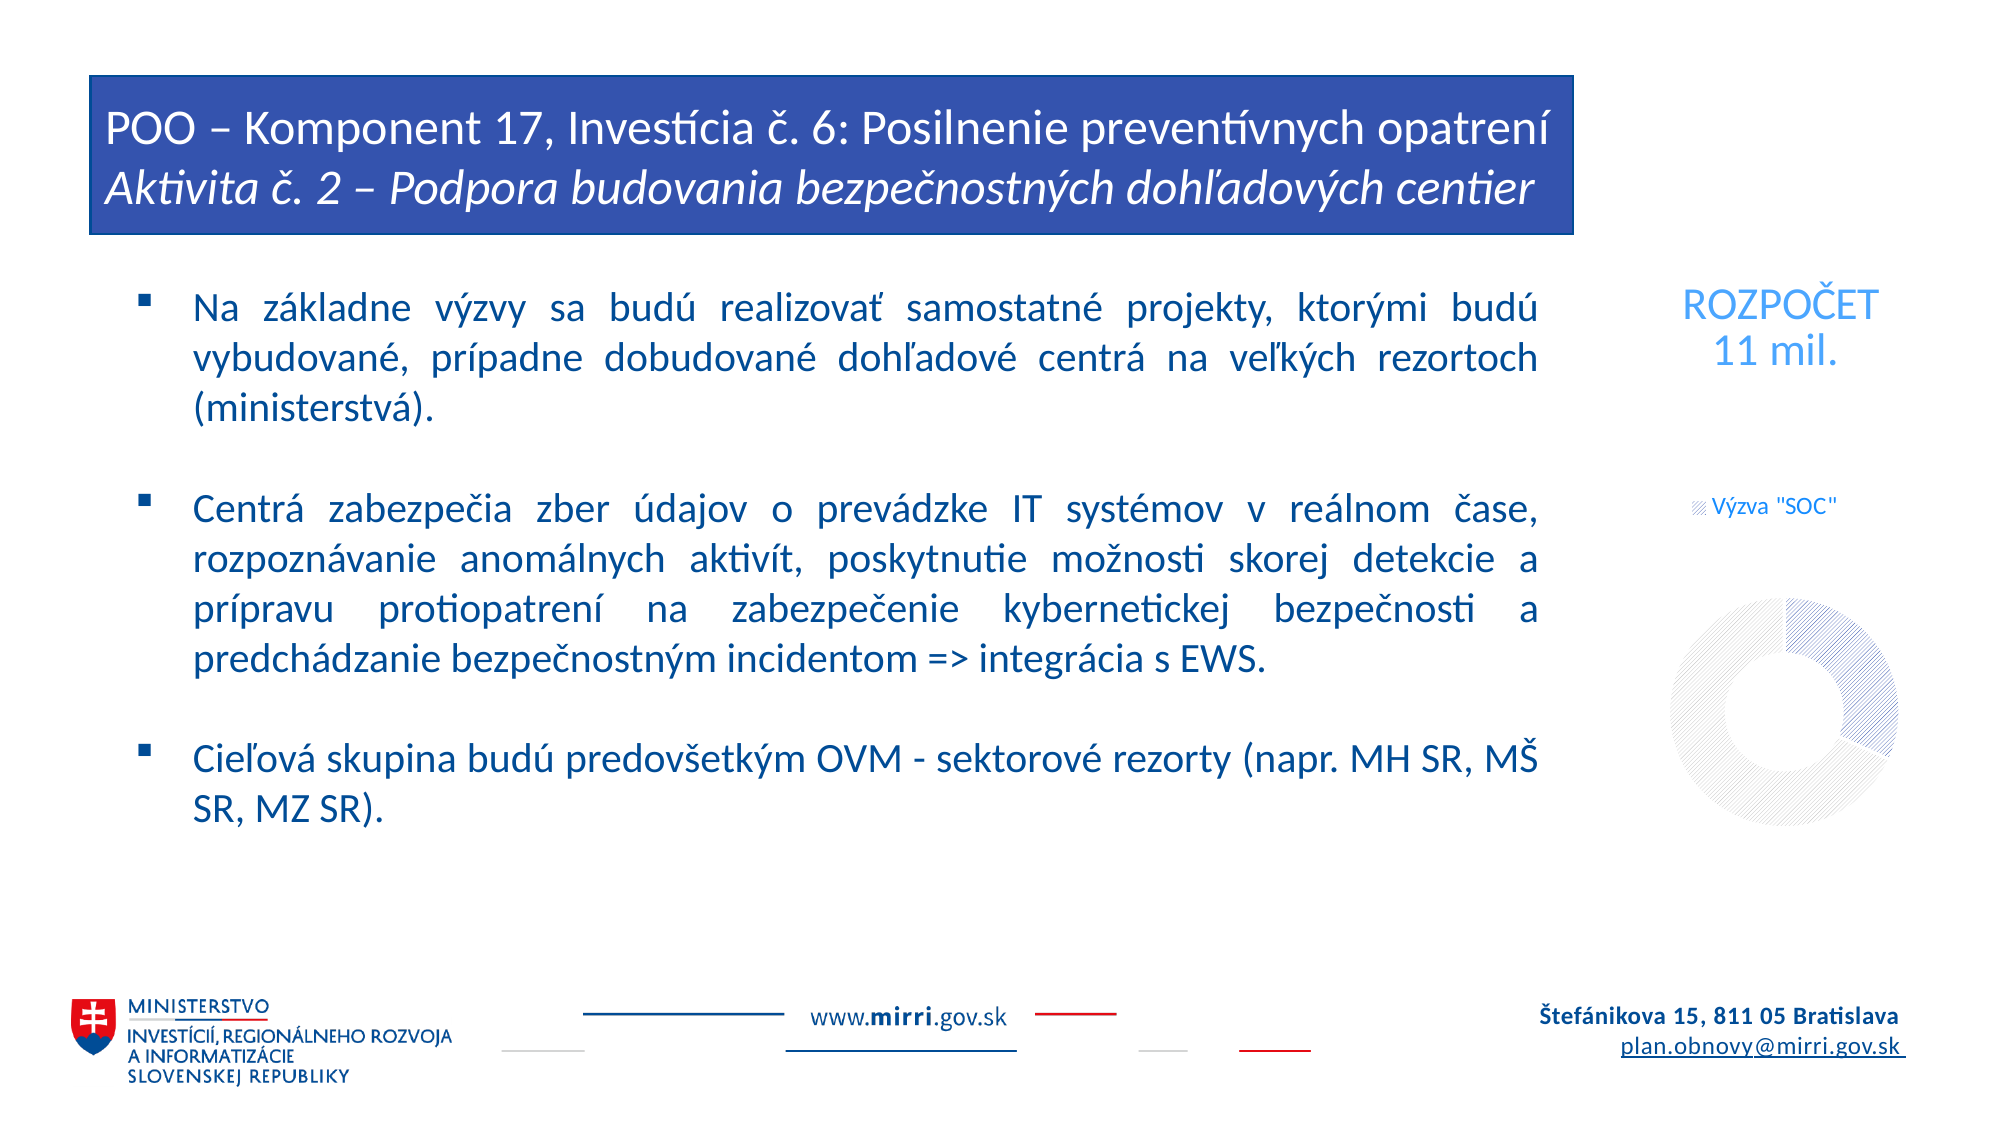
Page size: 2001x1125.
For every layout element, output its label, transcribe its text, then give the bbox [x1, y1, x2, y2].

picture [71, 999, 452, 1087]
chart [1573, 234, 1987, 972]
picture [501, 1006, 1311, 1052]
text_box POO – Komponent 17, Investícia č. 6: Posilnenie preventívnych opatrení Aktivita č. 2 – Podpora budovania bezpečnostných dohľadových centier [89, 75, 1574, 235]
text_box Na základne výzvy sa budú realizovať samostatné projekty, ktorými budú vybudované, prípadne dobudované dohľadové centrá na veľkých rezortoch (ministerstvá). Centrá zabezpečia zber údajov o prevádzke IT systémov v reálnom čase, rozpoznávanie anomálnych aktivít, poskytnutie možnosti skorej detekcie a prípravu protiopatrení na zabezpečenie kybernetickej bezpečnosti a predchádzanie bezpečnostným incidentom => integrácia s EWS. Cieľová skupina budú predovšetkým OVM - sektorové rezorty (napr. MH SR, MŠ SR, MZ SR). [90, 272, 1555, 838]
